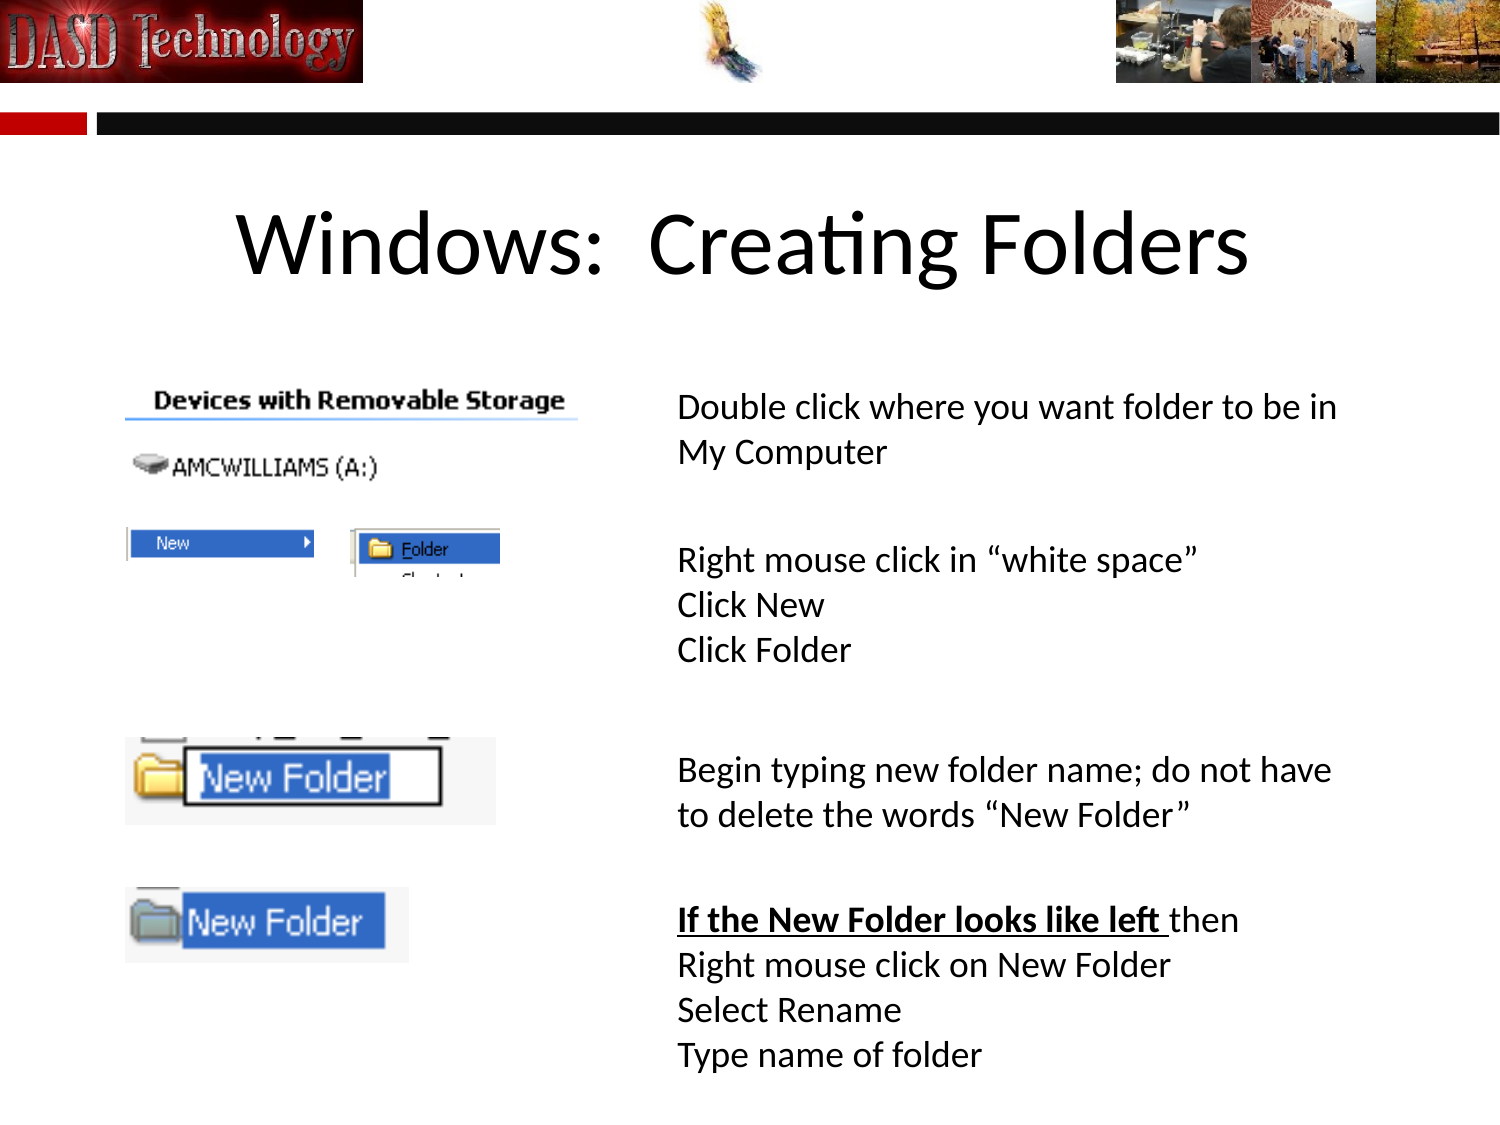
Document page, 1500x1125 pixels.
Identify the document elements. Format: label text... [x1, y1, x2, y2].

picture [0, 0, 363, 84]
title Windows: Creating Folders [75, 162, 1413, 313]
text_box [124, 737, 1376, 844]
picture [699, 0, 764, 83]
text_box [124, 887, 1376, 1085]
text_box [124, 374, 1376, 488]
text_box [0, 110, 89, 137]
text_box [124, 527, 1376, 680]
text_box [1116, 0, 1500, 83]
text_box [95, 110, 1500, 137]
